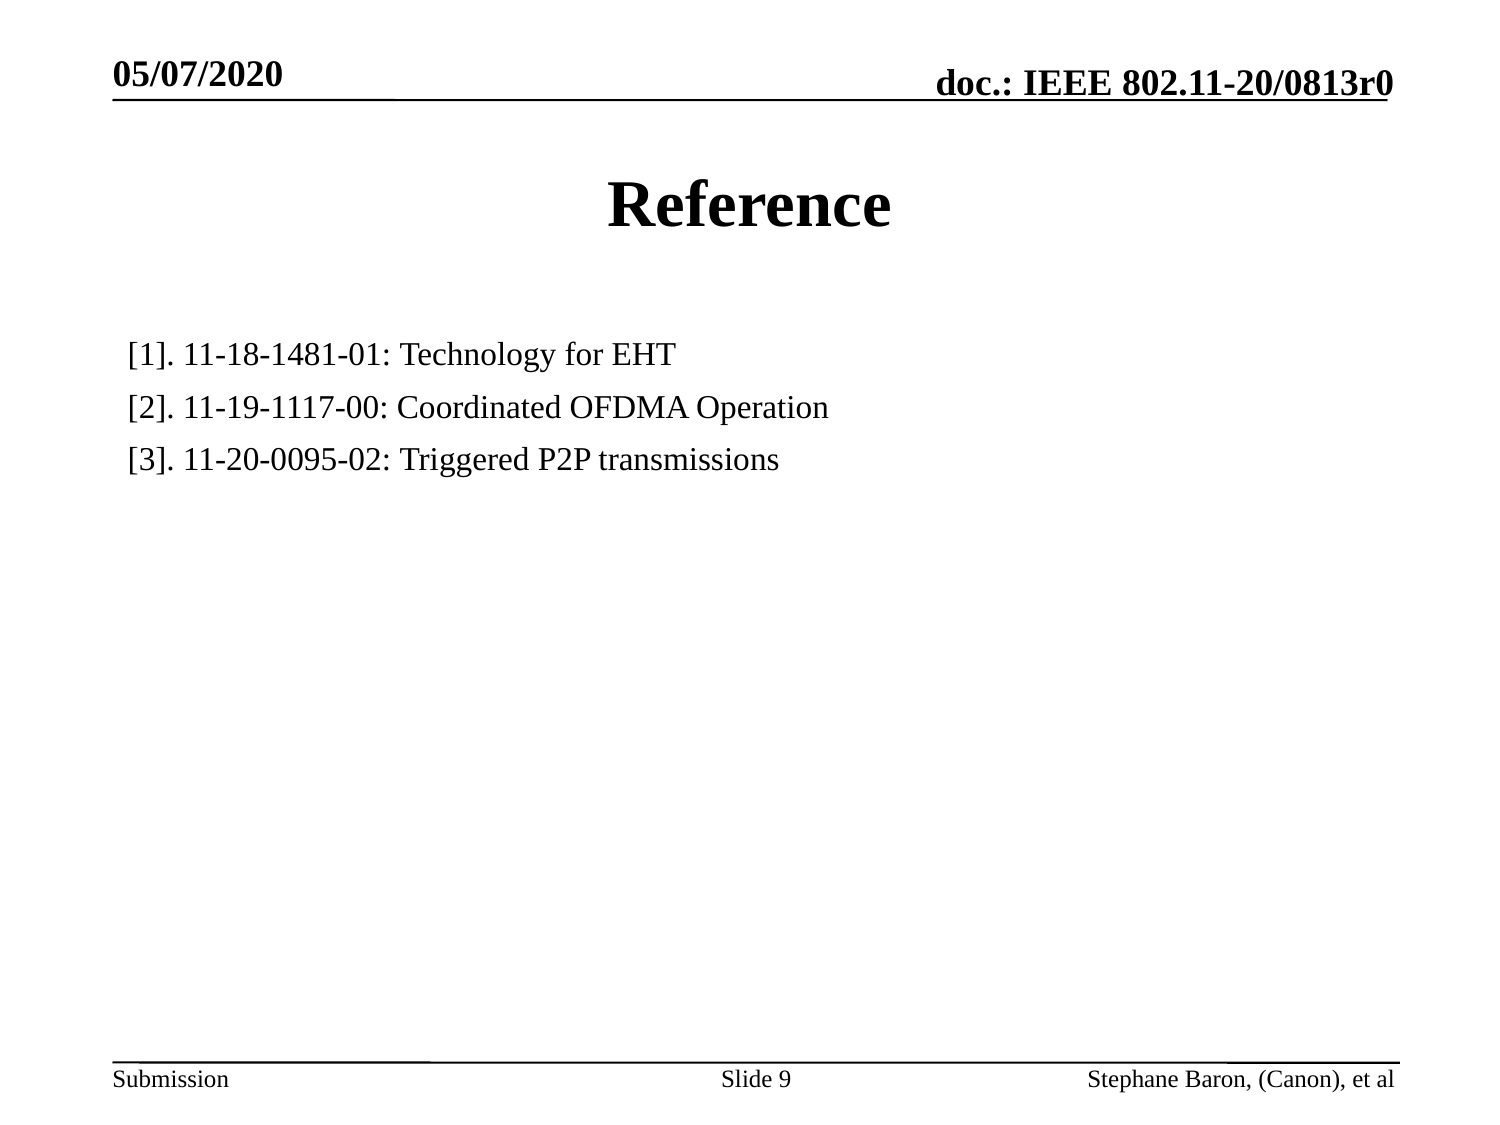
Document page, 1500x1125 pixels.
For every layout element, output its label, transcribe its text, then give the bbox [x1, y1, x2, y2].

slide_number Slide 9 [712, 1061, 800, 1123]
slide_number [112, 48, 421, 94]
list [1]. 11-18-1481-01: Technology for EHT [2]. 11-19-1117-00: Coordinated OFDMA Operation [3]. 11-20-0095-02: Triggered P2P transmissions [112, 324, 1388, 1000]
footer Stephane Baron, (Canon), et al [878, 1061, 1402, 1093]
title Reference [112, 112, 1388, 288]
